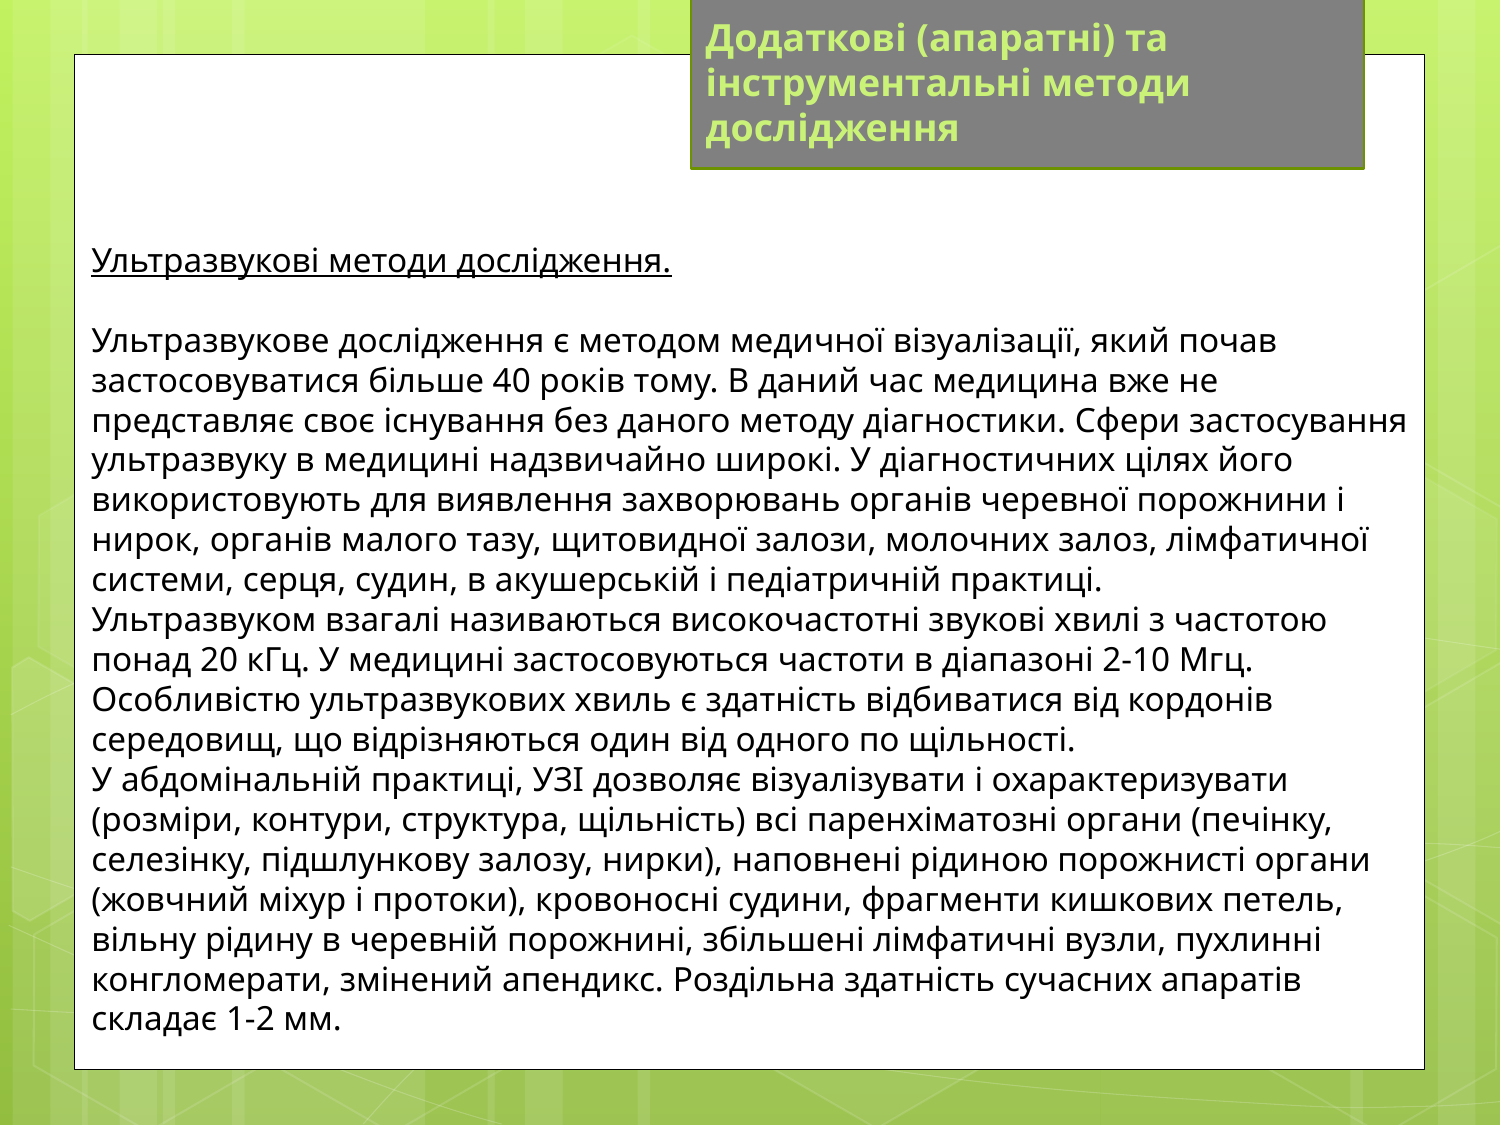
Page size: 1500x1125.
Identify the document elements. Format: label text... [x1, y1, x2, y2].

text_box Додаткові (апаратні) та інструментальні методи дослідження [690, 6, 1441, 157]
text_box Ультразвукові методи дослідження. Ультразвукове дослідження є методом медичної візуалізації, який почав застосовуватися більше 40 років тому. В даний час медицина вже не представляє своє існування без даного методу діагностики. Сфери застосування ультразвуку в медицині надзвичайно широкі. У діагностичних цілях його використовують для виявлення захворювань органів черевної порожнини і нирок, органів малого тазу, щитовидної залози, молочних залоз, лімфатичної системи, серця, судин, в акушерській і педіатричній практиці. Ультразвуком взагалі називаються високочастотні звукові хвилі з частотою понад 20 кГц. У медицині застосовуються частоти в діапазоні 2-10 Мгц. Особливістю ультразвукових хвиль є здатність відбиватися від кордонів середовищ, що відрізняються один від одного по щільності. У абдомінальній практиці, УЗІ дозволяє візуалізувати і охарактеризувати (розміри, контури, структура, щільність) всі паренхіматозні органи (печінку, селезінку, підшлункову залозу, нирки), наповнені рідиною порожнисті органи (жовчний міхур і протоки), кровоносні судини, фрагменти кишкових петель, вільну рідину в черевній порожнині, збільшені лімфатичні вузли, пухлинні конгломерати, змінений апендикс. Роздільна здатність сучасних апаратів складає 1-2 мм. [76, 231, 1441, 1090]
text_box [690, 157, 1365, 170]
text_box [690, 0, 1365, 6]
